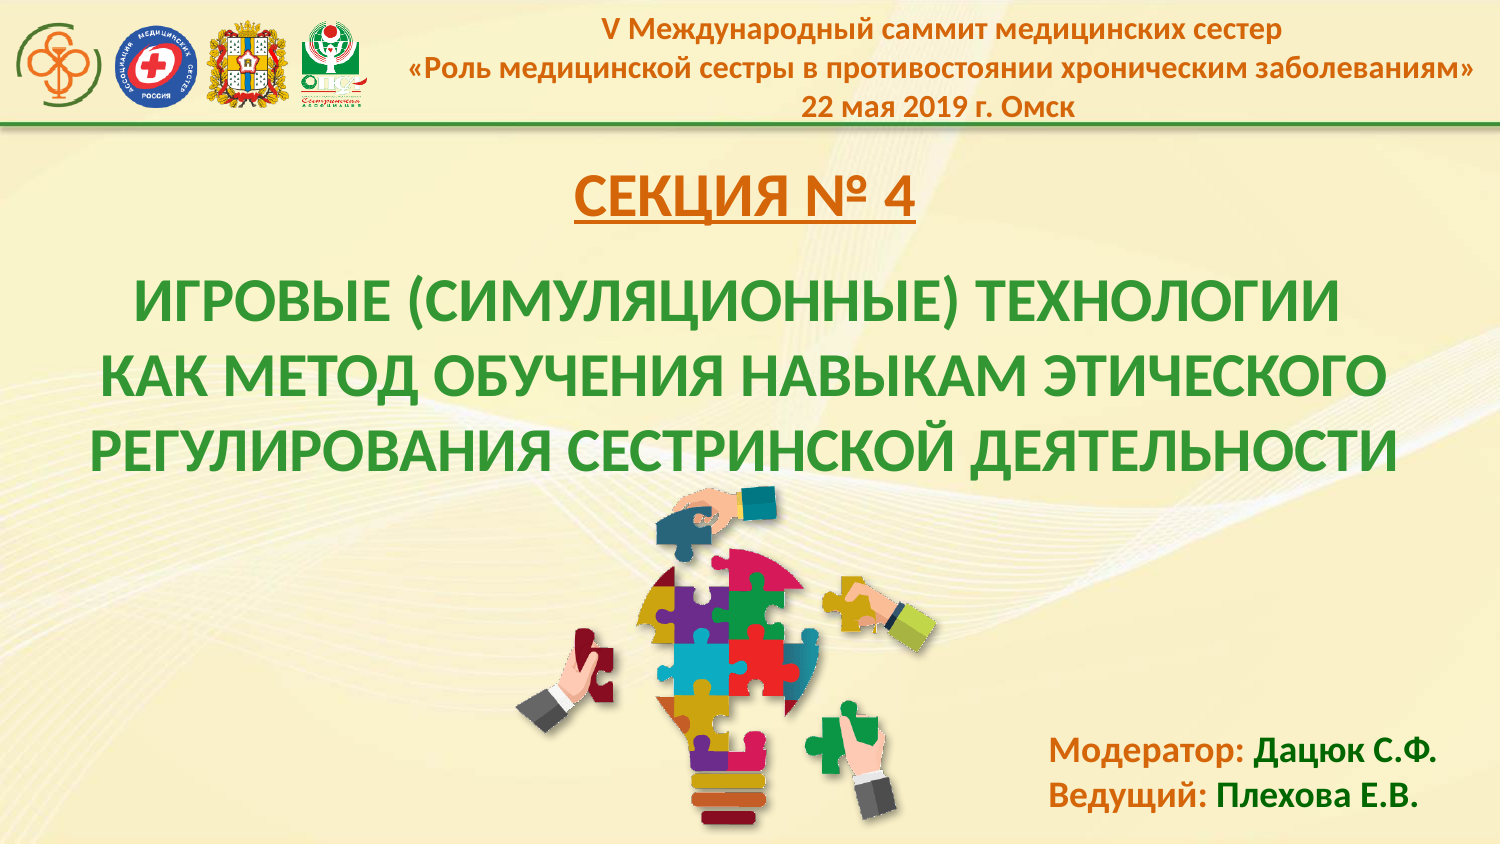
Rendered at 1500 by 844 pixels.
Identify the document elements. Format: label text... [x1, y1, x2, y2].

picture [0, 0, 383, 126]
text_box Модератор: Дацюк С.Ф. Ведущий: Плехова Е.В. [1033, 717, 1500, 822]
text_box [13, 18, 367, 111]
text_box V Международный саммит медицинских сестер «Роль медицинской сестры в противостоянии хроническим заболеваниям» 22 мая 2019 г. Омск [383, 0, 1500, 131]
text_box СЕКЦИЯ № 4 ИГРОВЫЕ (СИМУЛЯЦИОННЫЕ) ТЕХНОЛОГИИ КАК МЕТОД ОБУЧЕНИЯ НАВЫКАМ ЭТИЧЕСКОГО РЕГУЛИРОВАНИЯ СЕСТРИНСКОЙ ДЕЯТЕЛЬНОСТИ [0, 126, 1491, 491]
picture [0, 131, 1500, 844]
